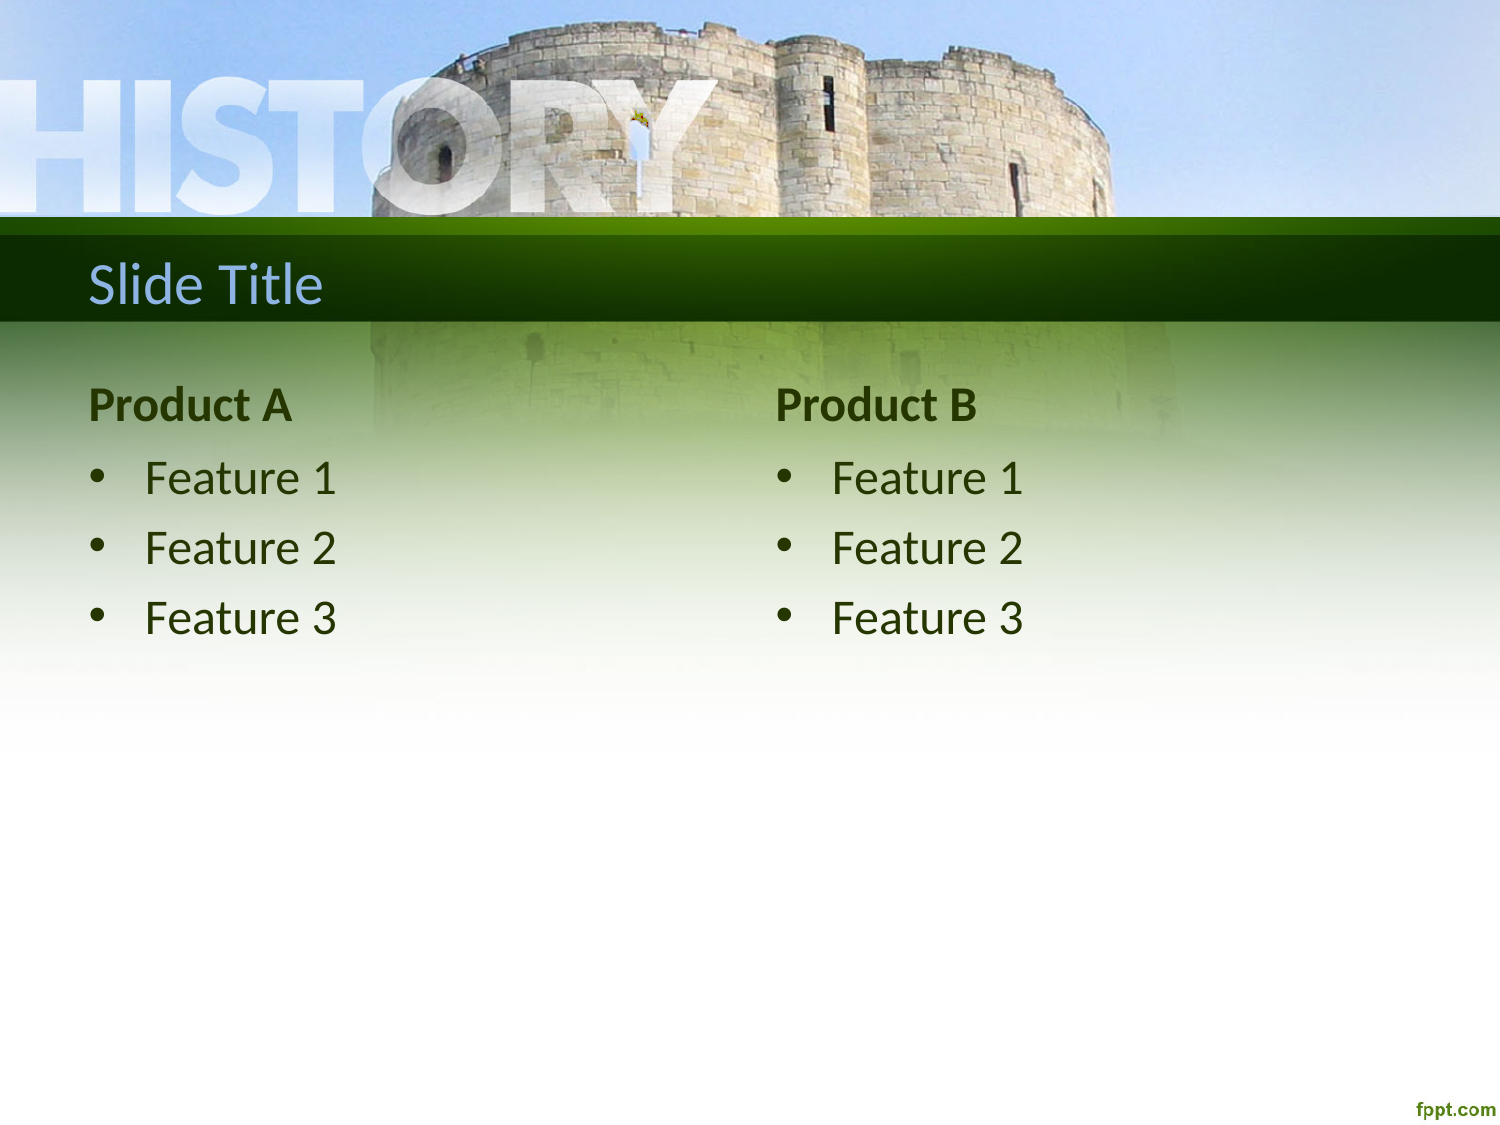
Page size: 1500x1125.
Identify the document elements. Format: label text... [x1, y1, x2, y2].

picture [0, 0, 1500, 1125]
list Feature 1 Feature 2 Feature 3 [760, 437, 1424, 936]
list Product B [760, 333, 1424, 437]
list Product A [73, 333, 737, 437]
list Feature 1 Feature 2 Feature 3 [73, 437, 737, 936]
title Slide Title [73, 236, 1424, 325]
